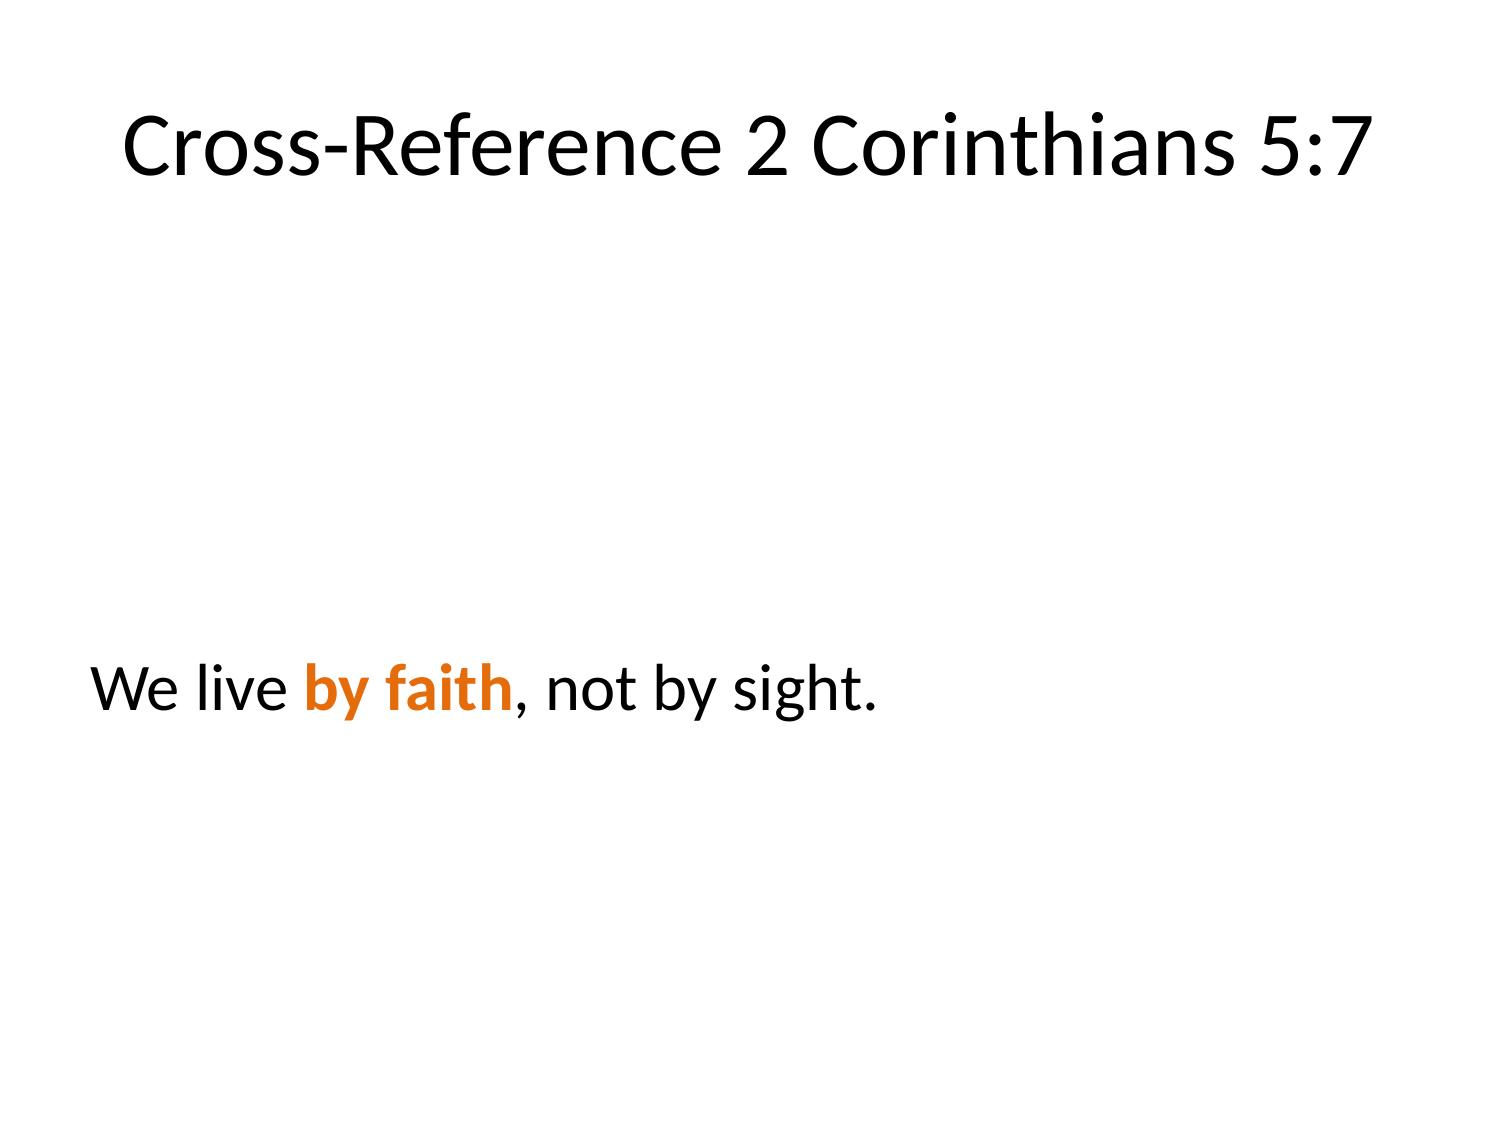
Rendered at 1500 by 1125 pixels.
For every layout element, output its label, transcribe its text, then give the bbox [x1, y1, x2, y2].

title Cross-Reference 2 Corinthians 5:7 [75, 45, 1425, 233]
list We live by faith, not by sight. [75, 262, 1425, 1005]
